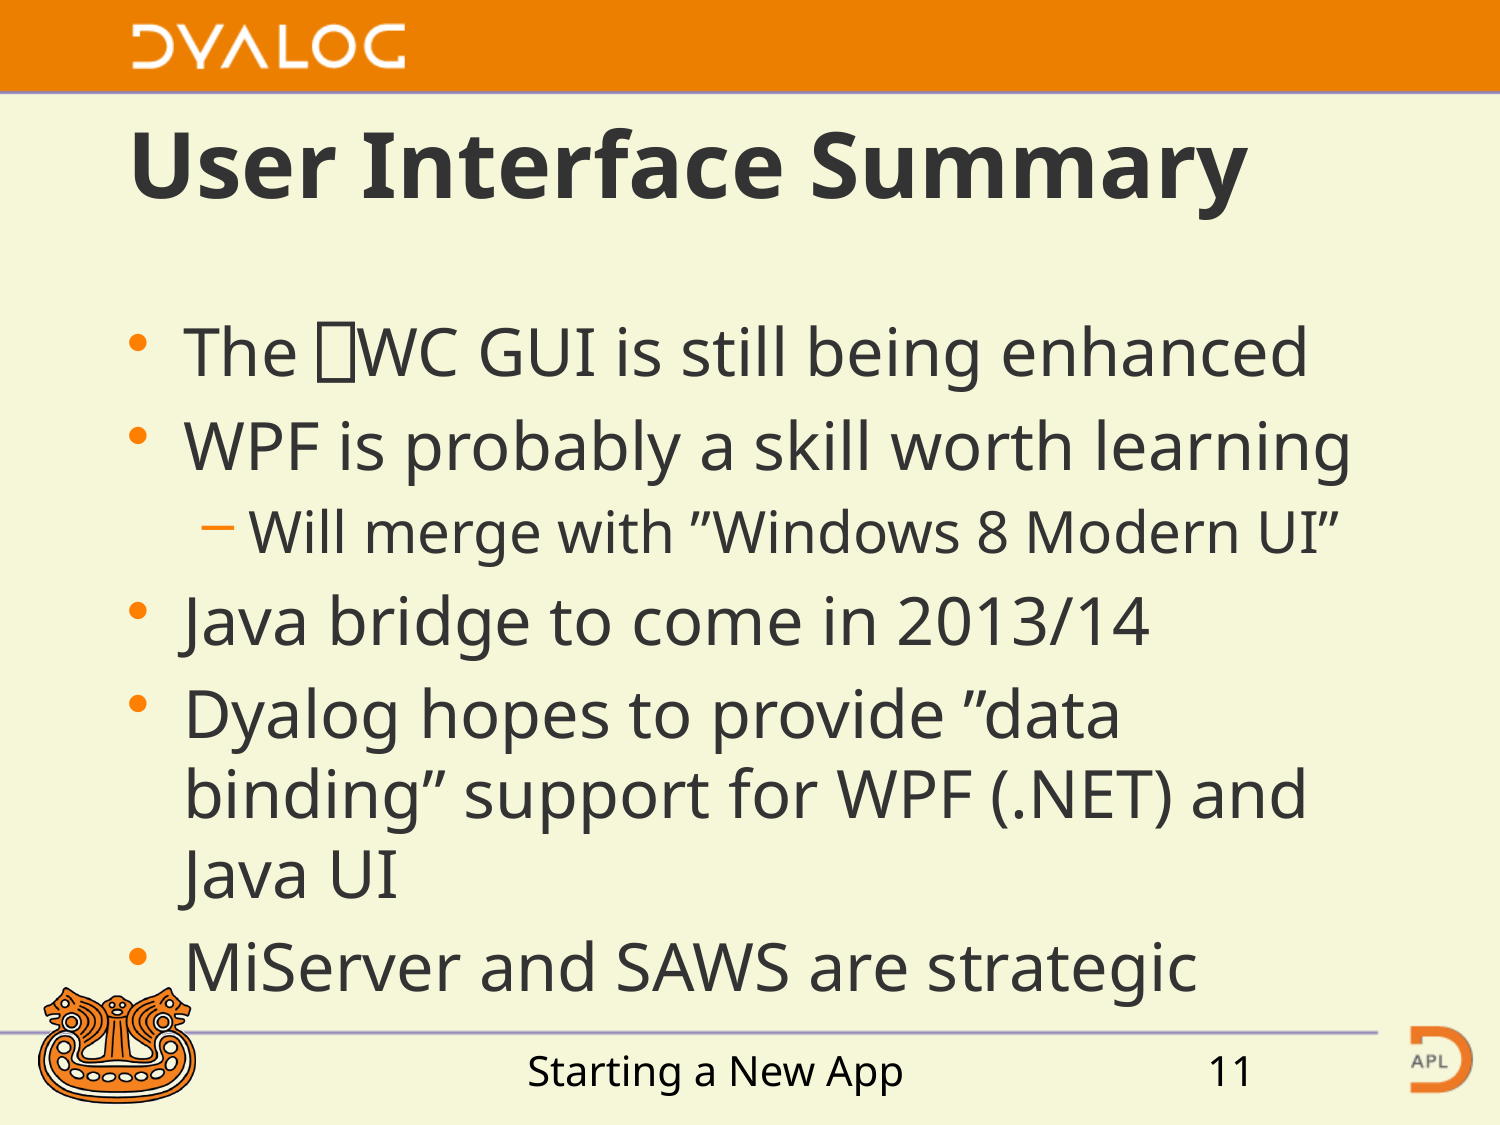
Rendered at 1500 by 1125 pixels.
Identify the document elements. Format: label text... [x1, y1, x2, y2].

footer Starting a New App [512, 1037, 988, 1113]
picture [0, 0, 1500, 1125]
slide_number 11 [1074, 1037, 1388, 1113]
title User Interface Summary [112, 99, 1388, 288]
list The ⎕WC GUI is still being enhanced WPF is probably a skill worth learning Will merge with ”Windows 8 Modern UI” Java bridge to come in 2013/14 Dyalog hopes to provide ”data binding” support for WPF (.NET) and Java UI MiServer and SAWS are strategic [112, 302, 1388, 978]
slide_number [112, 1037, 425, 1113]
